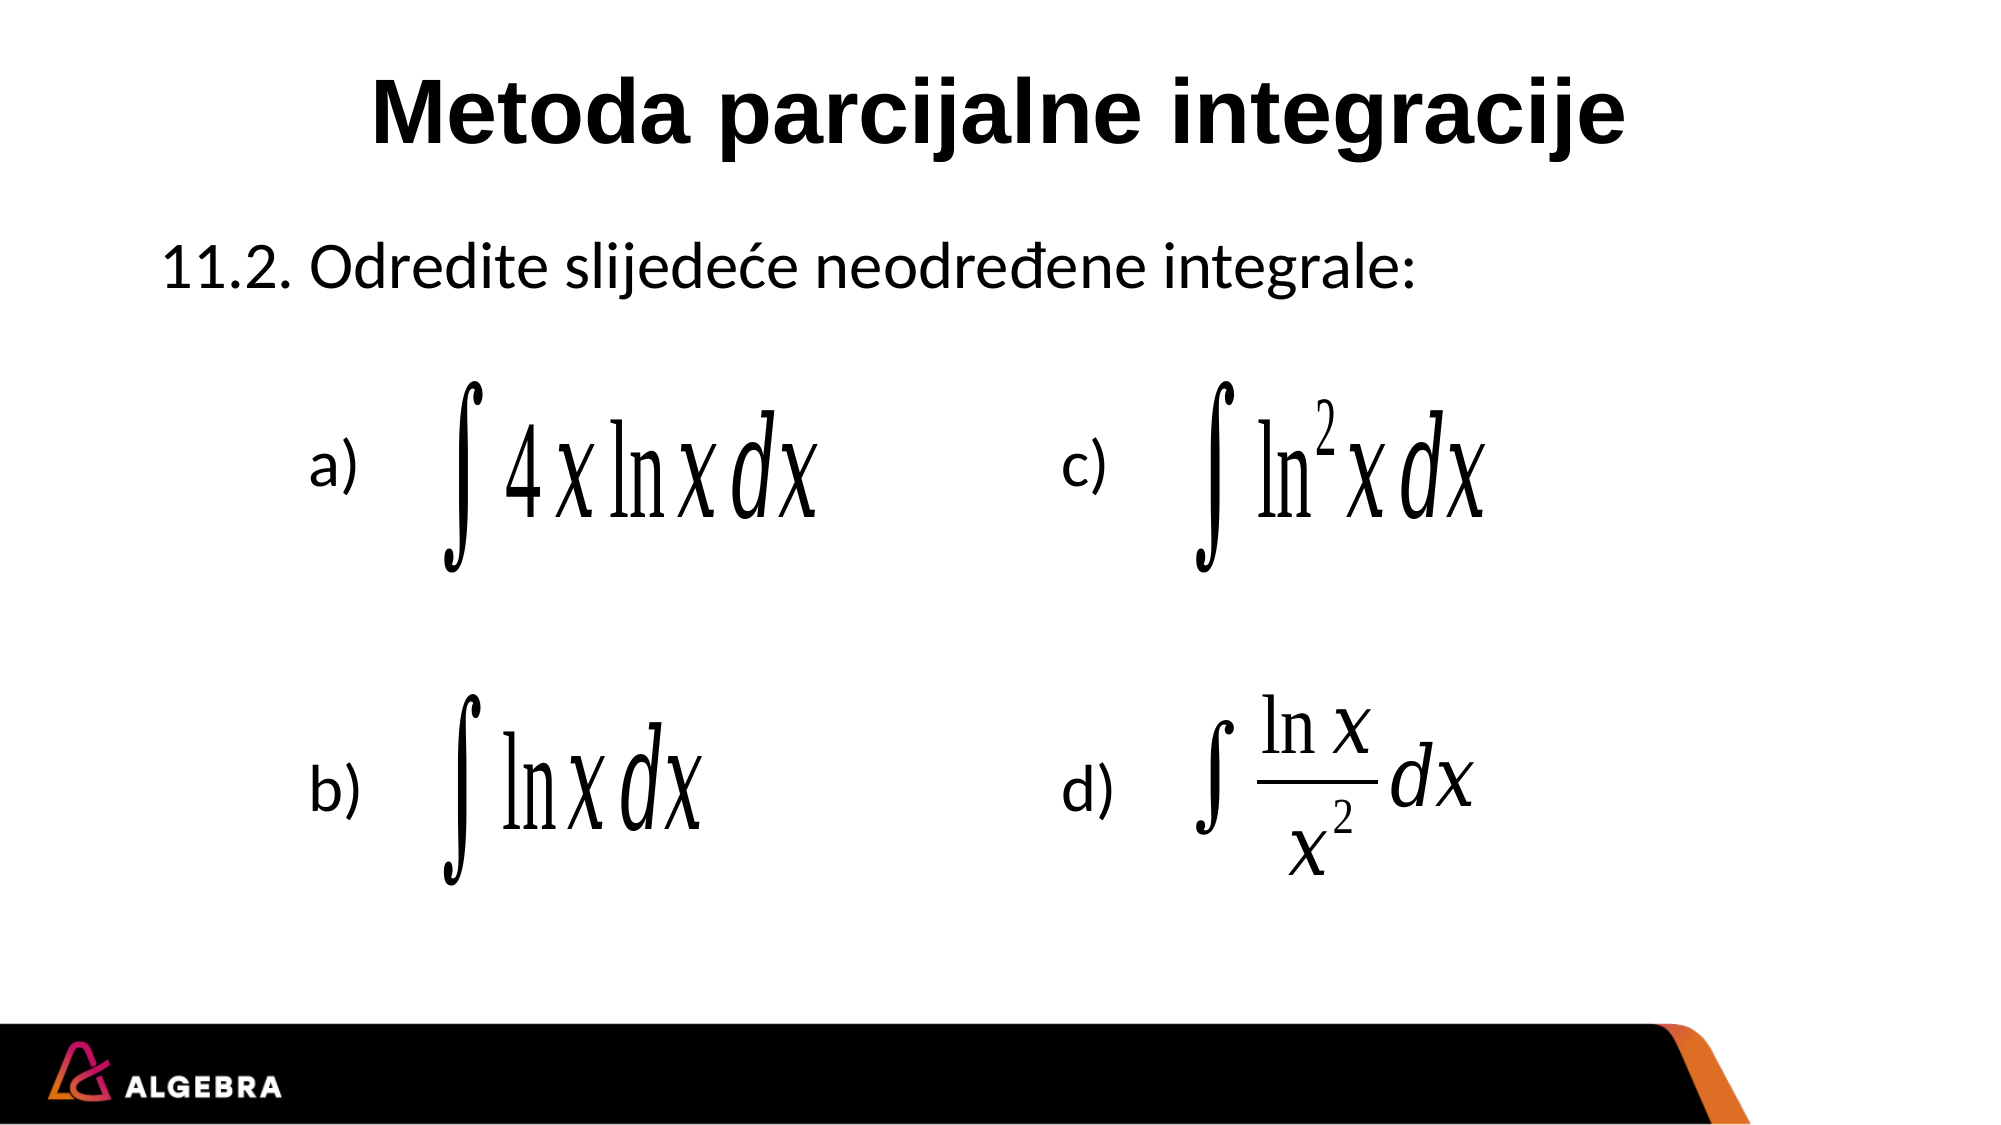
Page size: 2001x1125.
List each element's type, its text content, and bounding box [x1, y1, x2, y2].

text_box 11.2. Odredite slijedeće neodređene integrale: [159, 222, 1838, 303]
picture [0, 1023, 1958, 1125]
text_box b) [294, 737, 406, 833]
text_box c) [1046, 412, 1158, 507]
text_box a) [294, 412, 406, 507]
text_box d) [1046, 737, 1158, 833]
title Metoda parcijalne integracije [137, 4, 1863, 223]
